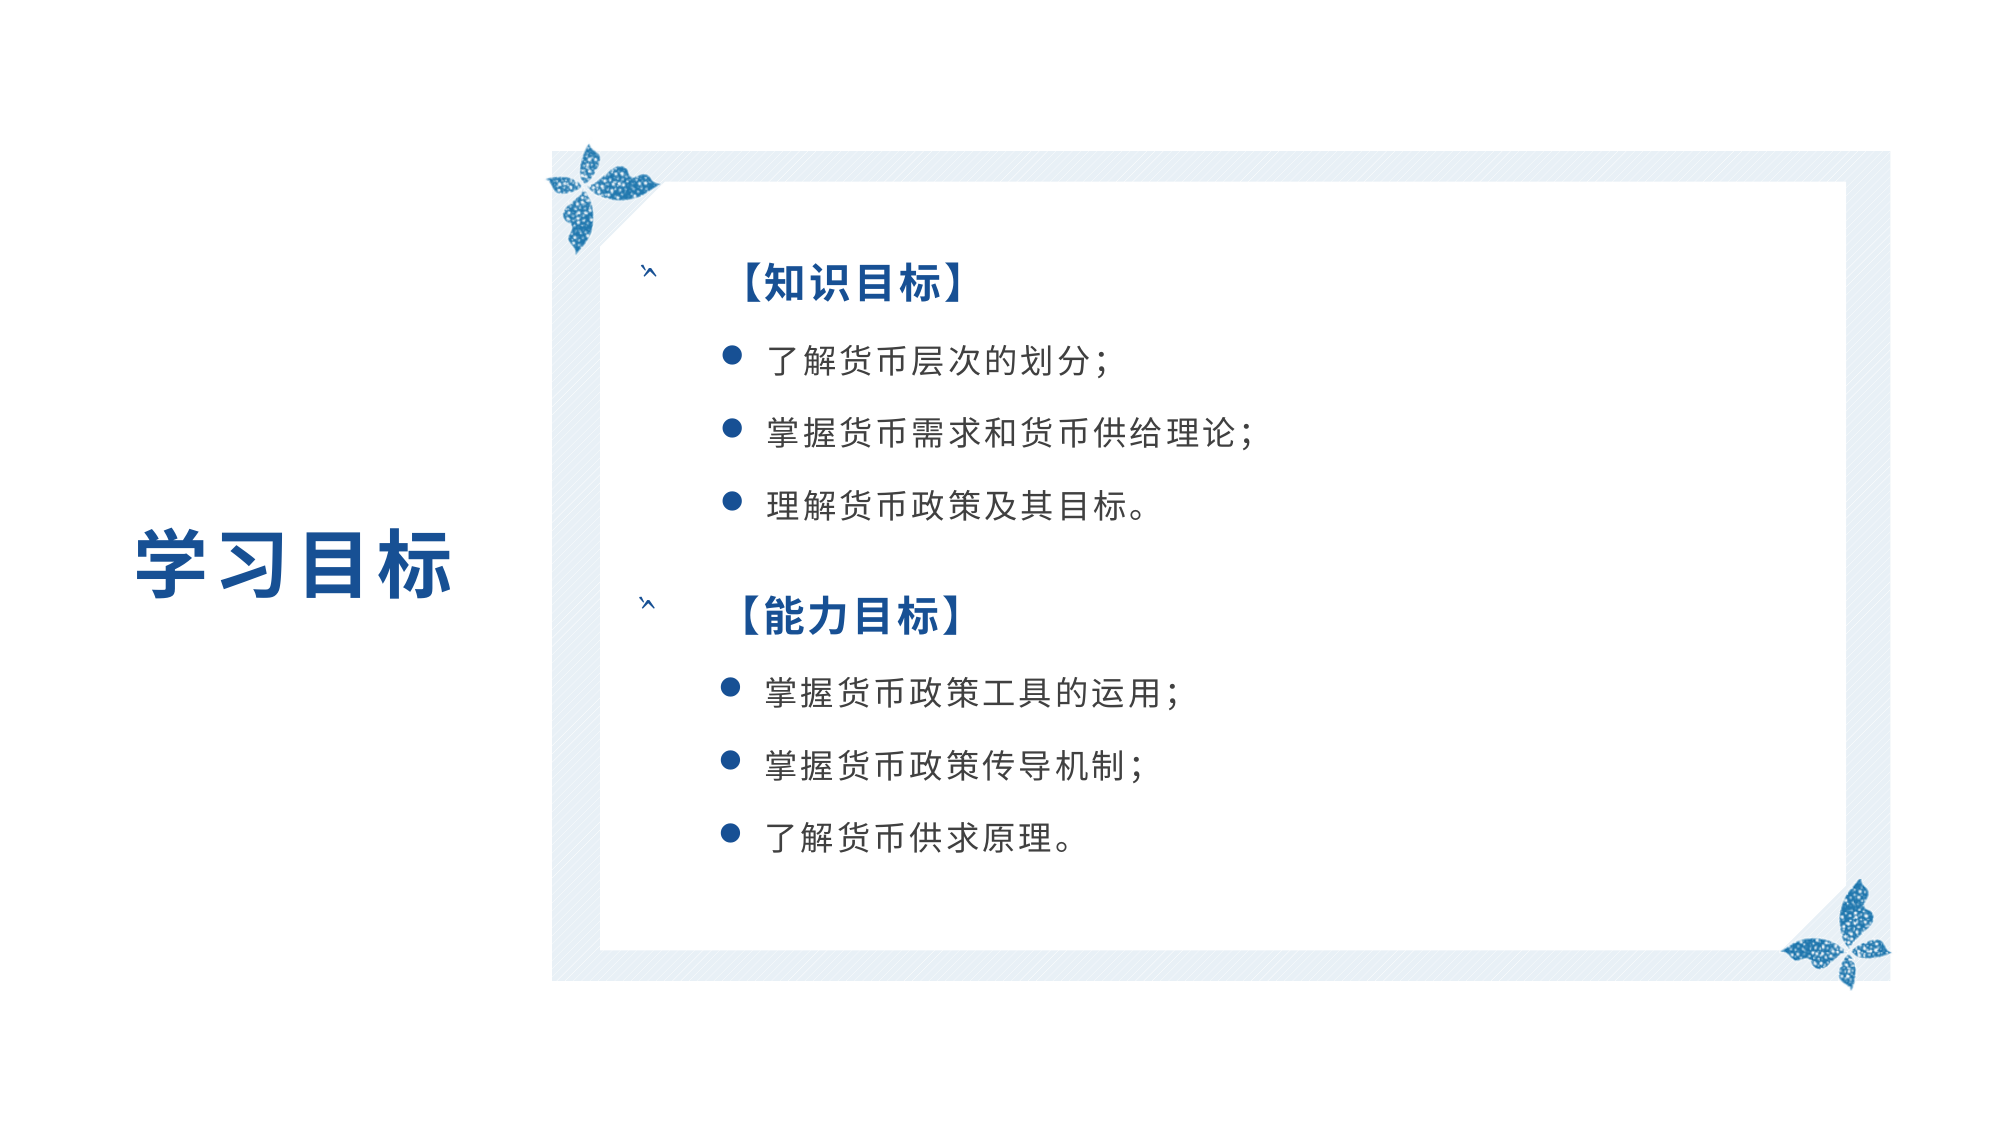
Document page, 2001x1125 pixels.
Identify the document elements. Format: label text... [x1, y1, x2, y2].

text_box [552, 150, 1891, 981]
picture [518, 120, 664, 260]
text_box 学习目标 [117, 465, 474, 660]
picture [1777, 879, 1898, 991]
